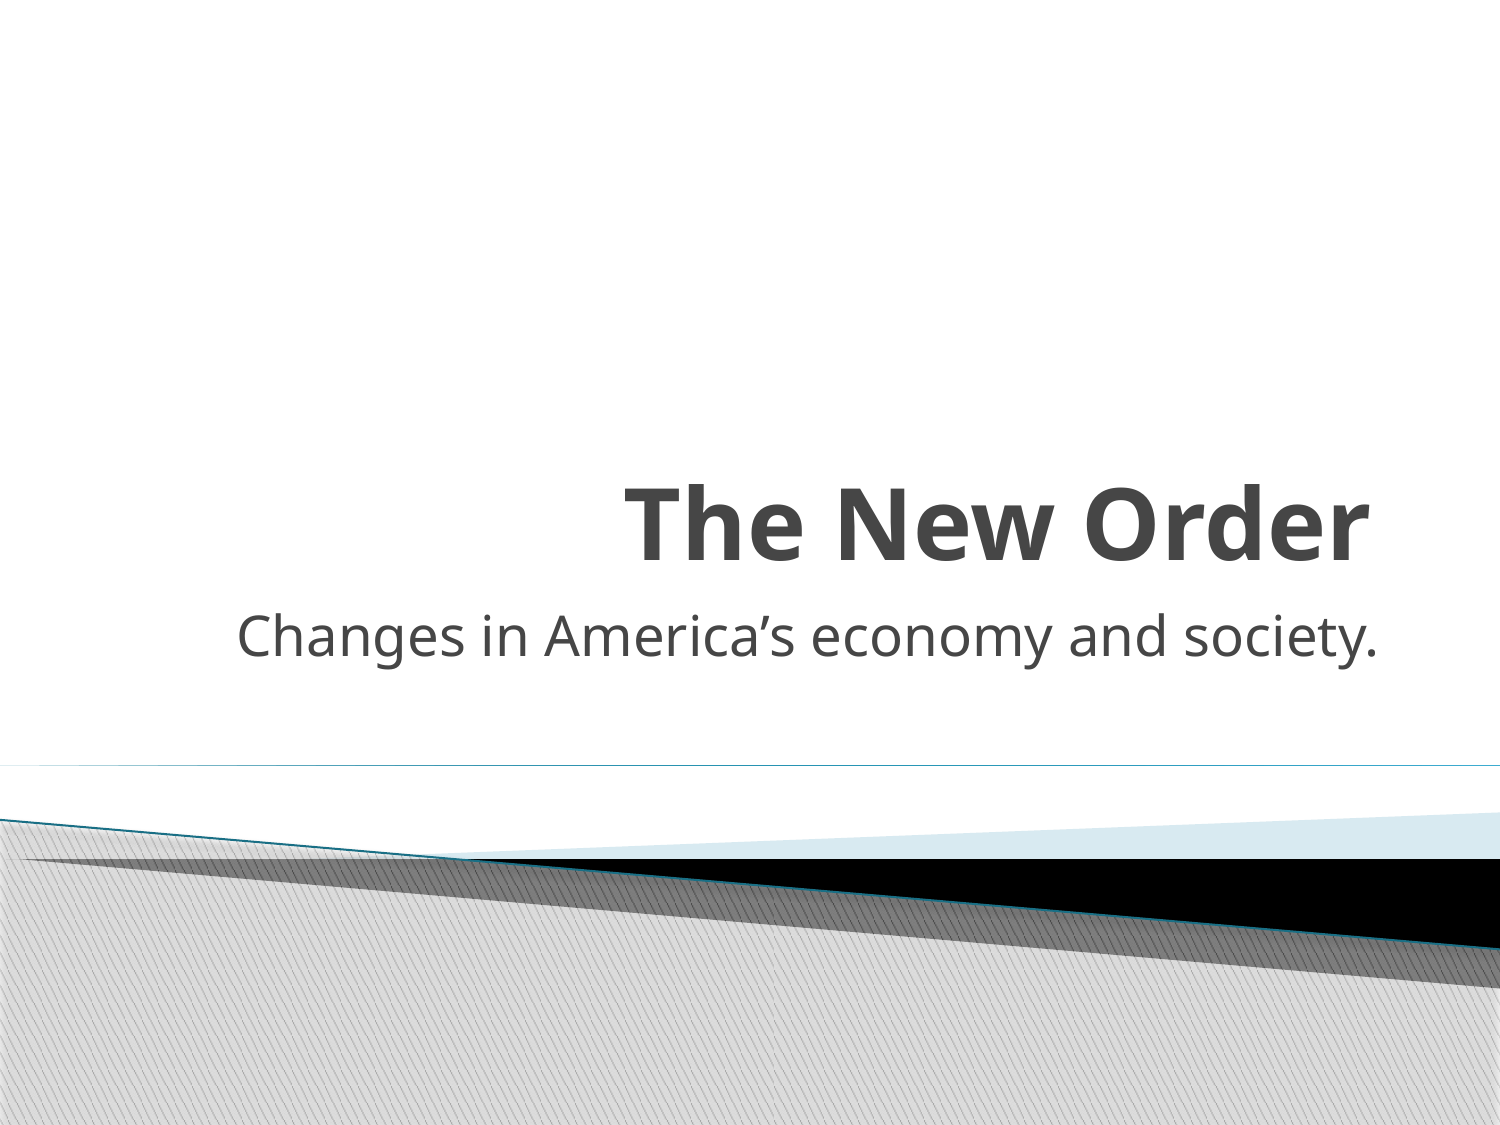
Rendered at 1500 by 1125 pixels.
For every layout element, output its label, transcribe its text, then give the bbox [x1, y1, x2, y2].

title The New Order [112, 287, 1388, 588]
subtitle Changes in America’s economy and society. [112, 592, 1388, 790]
picture [5, 859, 1500, 989]
